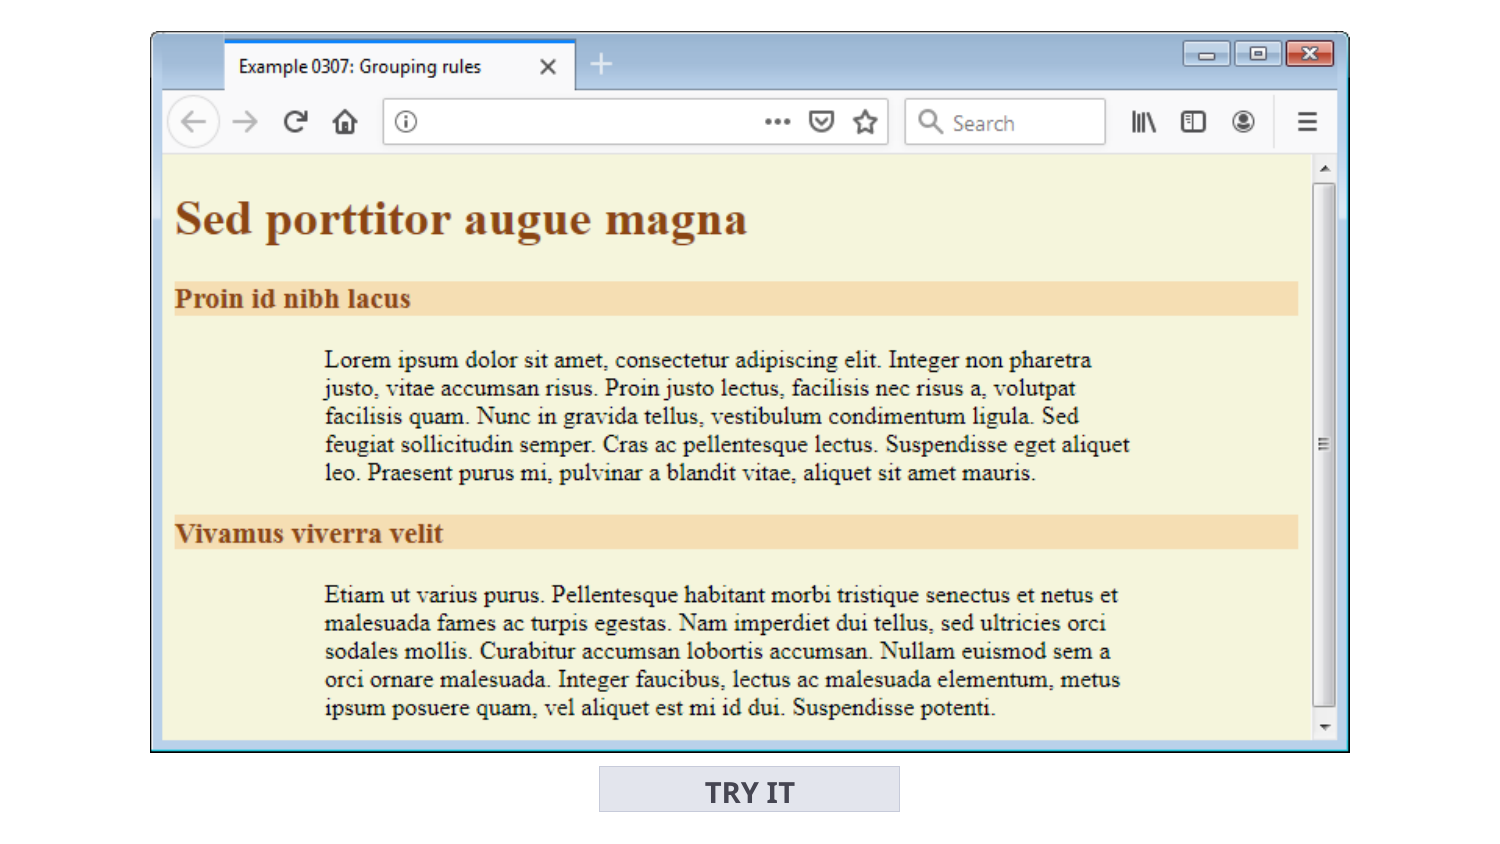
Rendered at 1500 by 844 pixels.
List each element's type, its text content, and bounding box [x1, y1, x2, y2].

text_box TRY IT [599, 766, 900, 812]
picture [149, 31, 1351, 753]
